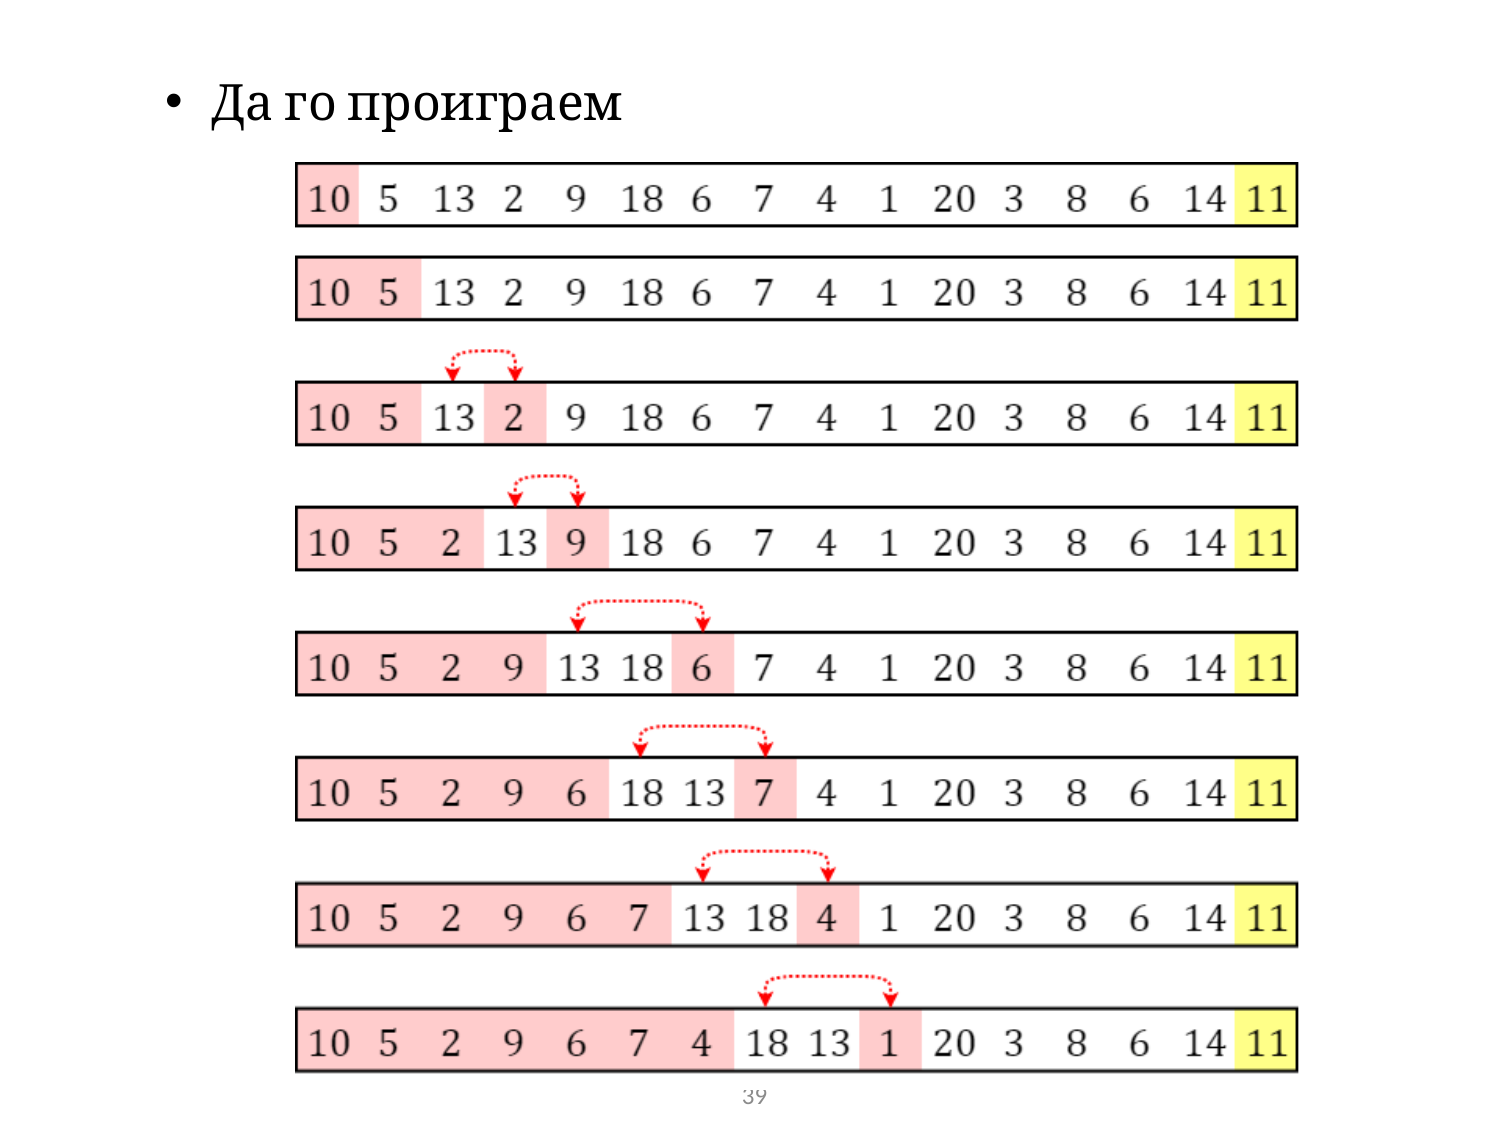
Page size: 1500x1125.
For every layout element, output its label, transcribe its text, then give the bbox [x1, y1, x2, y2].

picture [294, 162, 1299, 1090]
list Да го проиграем [75, 62, 1450, 1063]
slide_number 39 [579, 1099, 930, 1125]
